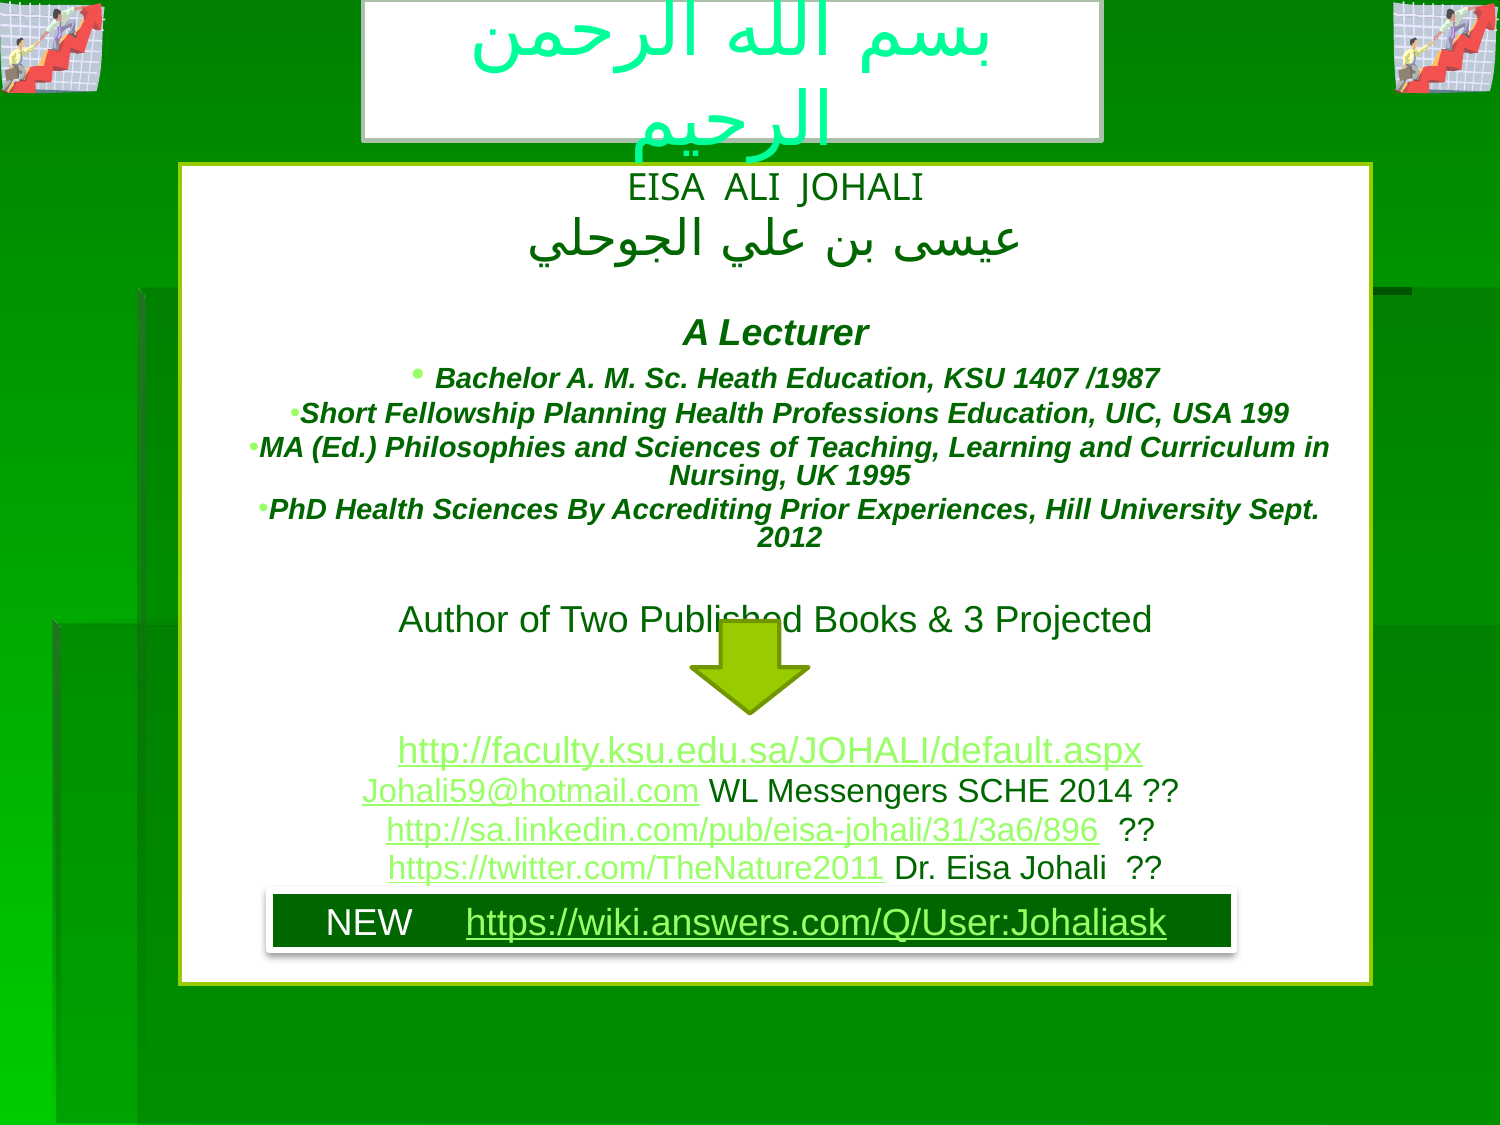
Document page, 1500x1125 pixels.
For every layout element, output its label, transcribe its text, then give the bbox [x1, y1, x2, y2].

picture [1393, 0, 1500, 95]
picture [0, 0, 107, 95]
text_box بسم الله الرحمن الرحيم [361, 0, 1104, 143]
subtitle EISA ALI JOHALI عيسى بن علي الجوحلي A Lecturer Bachelor A. M. Sc. Heath Education, KSU 1407 /1987 Short Fellowship Planning Health Professions Education, UIC, USA 199 MA (Ed.) Philosophies and Sciences of Teaching, Learning and Curriculum in Nursing, UK 1995 PhD Health Sciences By Accrediting Prior Experiences, Hill University Sept. 2012 Author of Two Published Books & 3 Projected http://faculty.ksu.edu.sa/JOHALI/default.aspx Johali59@hotmail.com WL Messengers SCHE 2014 ?? http://sa.linkedin.com/pub/eisa-johali/31/3a6/896 ?? https://twitter.com/TheNature2011 Dr. Eisa Johali ?? [178, 162, 1373, 986]
text_box NEW https://wiki.answers.com/Q/User:Johaliask [266, 887, 1237, 953]
text_box [689, 618, 811, 716]
